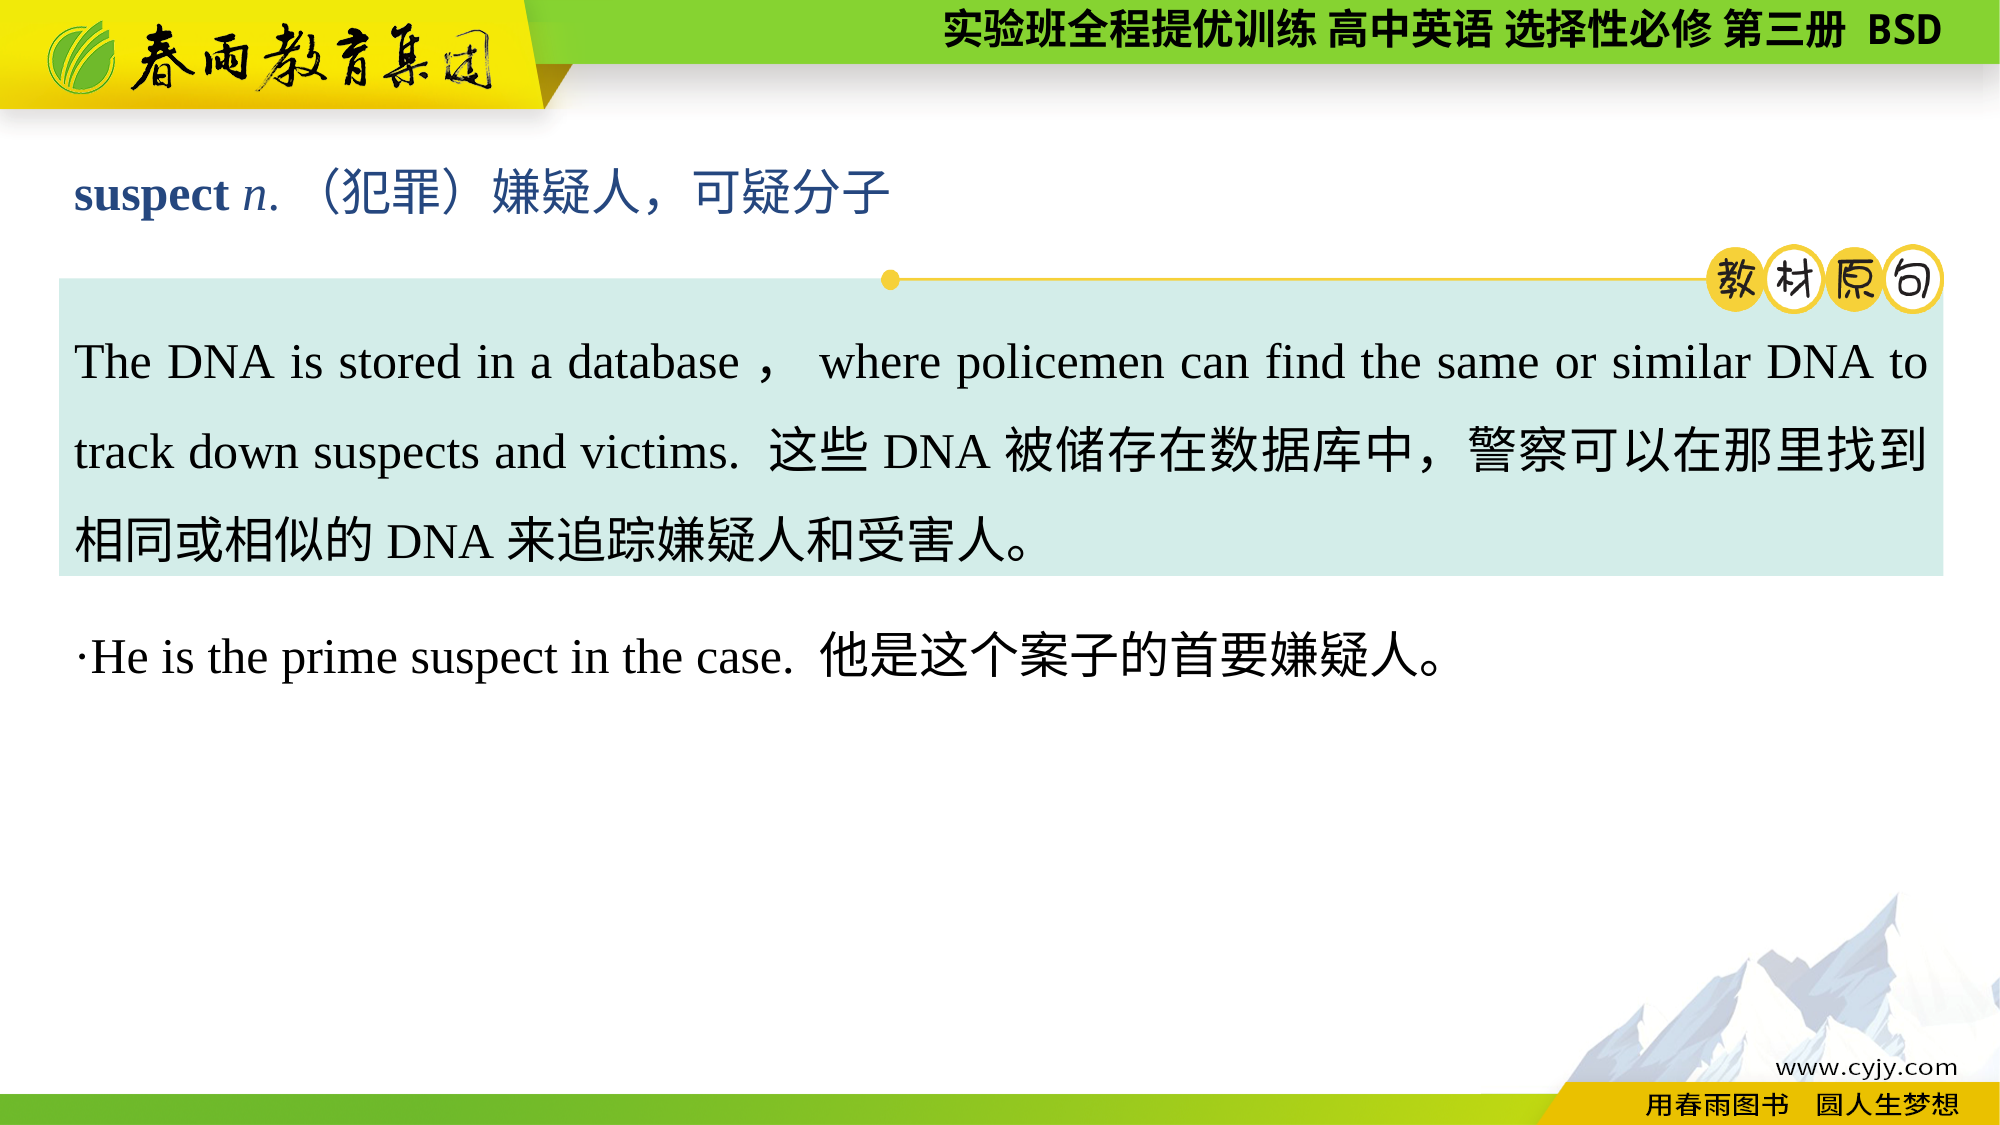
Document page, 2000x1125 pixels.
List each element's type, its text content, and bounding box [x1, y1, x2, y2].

text_box The DNA is stored in a database，where policemen can find the same or similar DNA to track down suspects and victims. 这些DNA被储存在数据库中，警察可以在那里找到相同或相似的DNA来追踪嫌疑人和受害人。 [59, 278, 1944, 576]
picture [0, 0, 2000, 1125]
list suspect n.（犯罪）嫌疑人，可疑分子 [59, 122, 1944, 217]
text_box ·He is the prime suspect in the case. 他是这个案子的首要嫌疑人。 [59, 586, 1874, 691]
